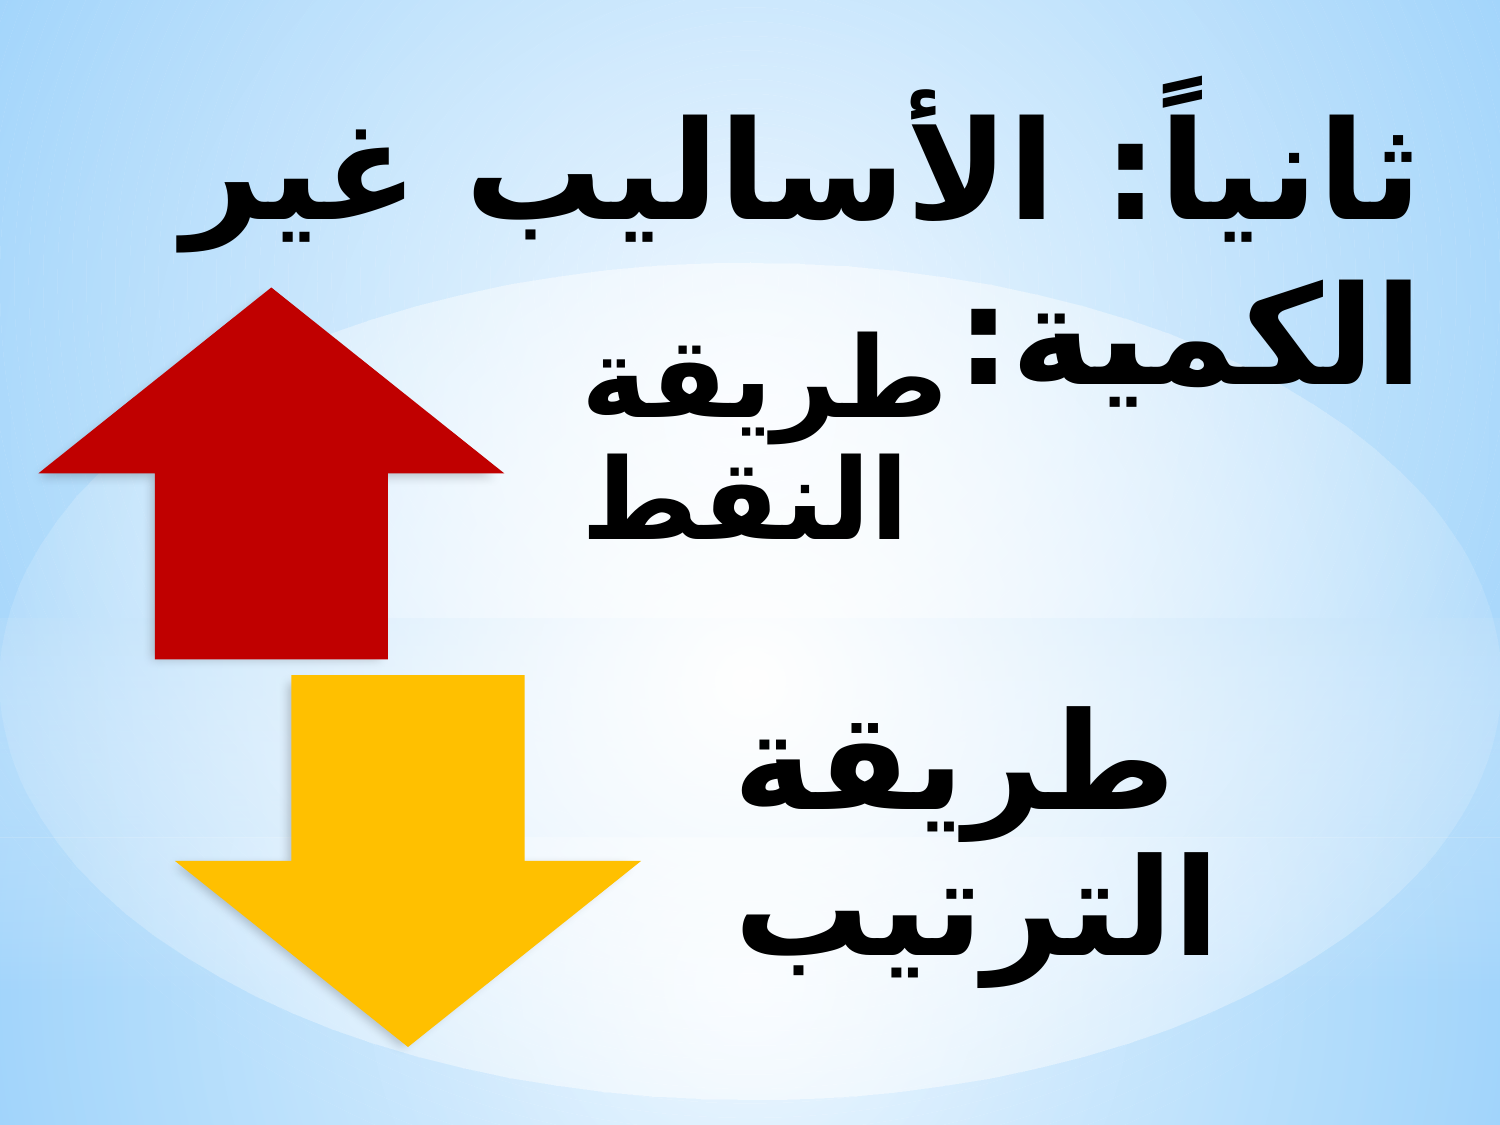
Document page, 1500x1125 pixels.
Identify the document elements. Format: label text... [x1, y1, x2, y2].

title ثانياً: الأساليب غير الكمية: [50, 75, 1438, 284]
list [37, 287, 1451, 1063]
